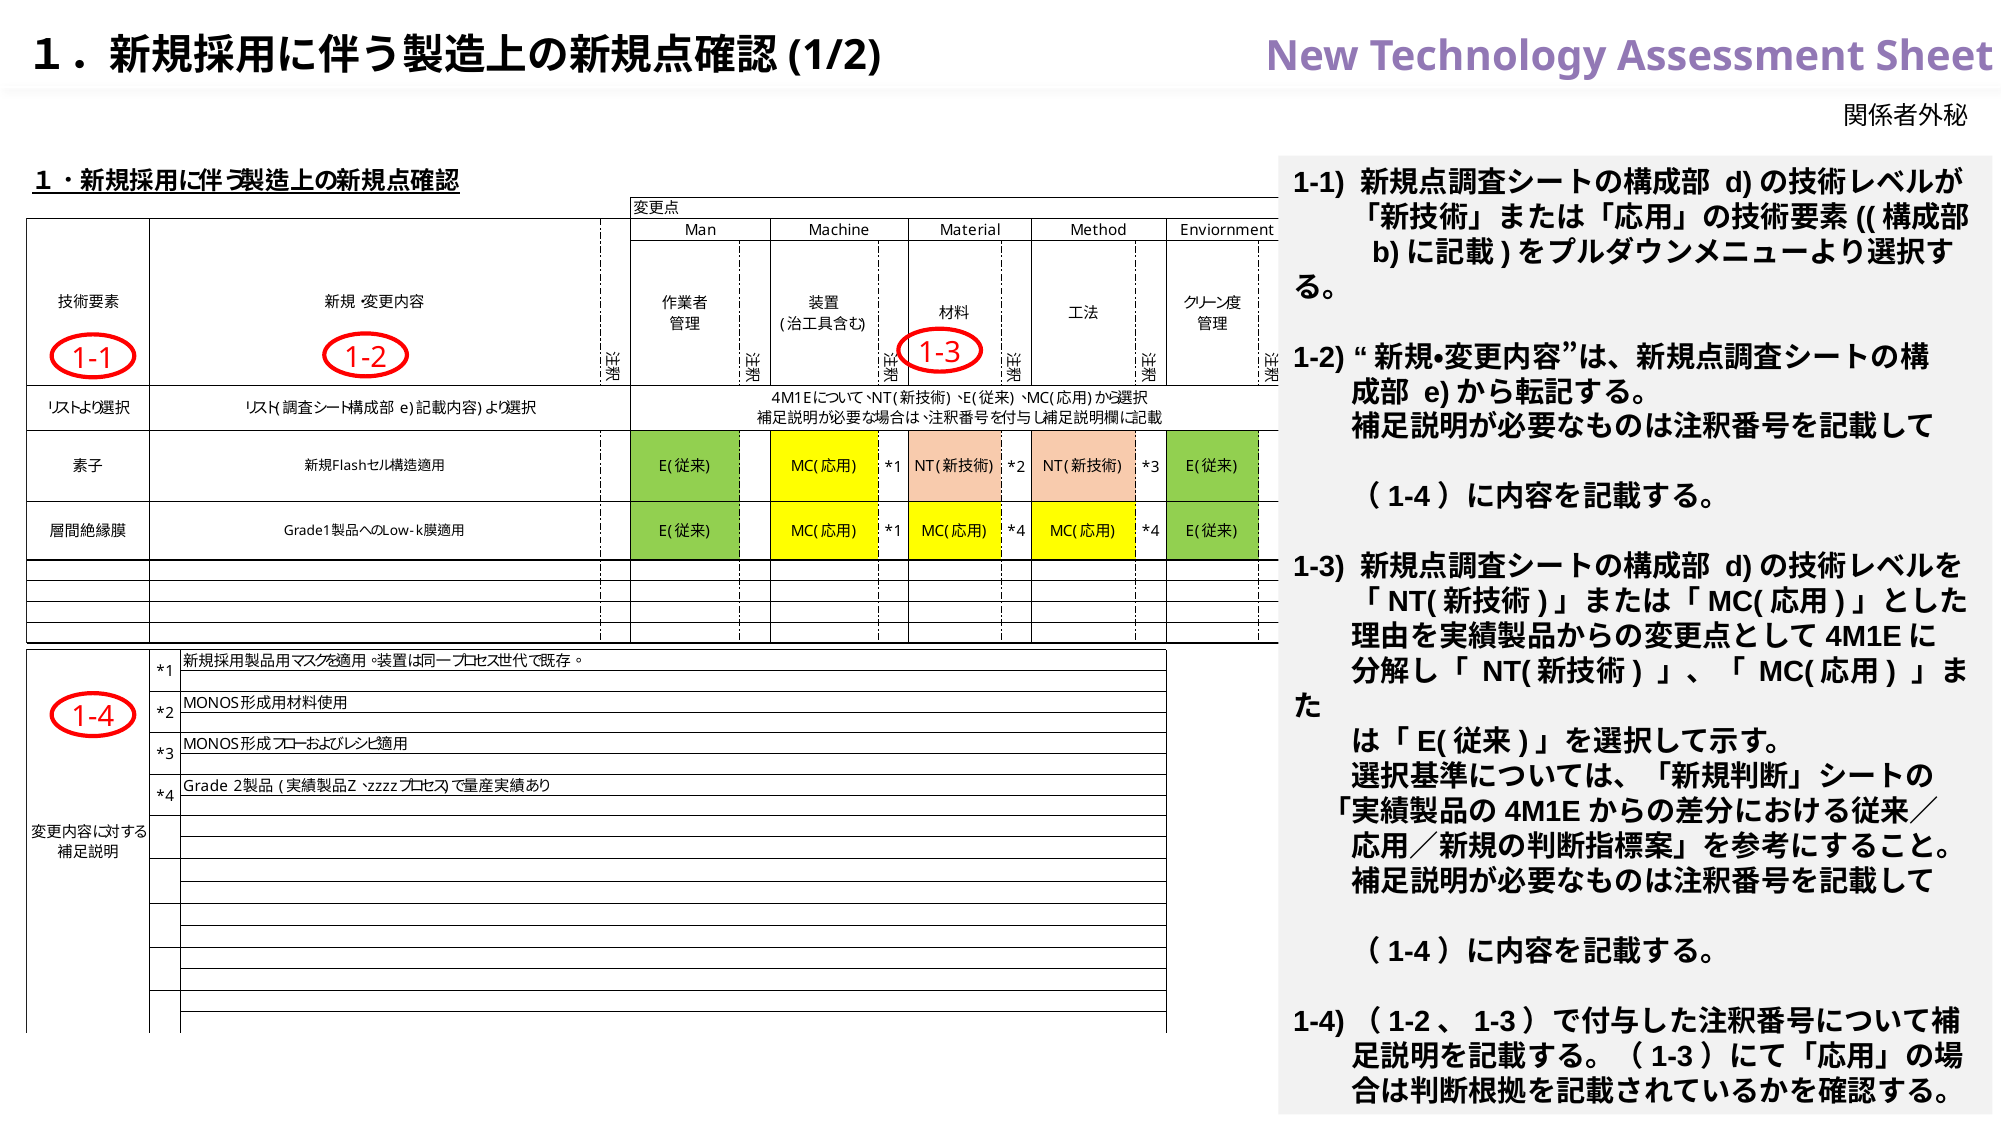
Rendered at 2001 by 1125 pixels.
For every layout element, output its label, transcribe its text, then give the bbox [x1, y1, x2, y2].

text_box 1-1) 新規点調査シートの構成部 d)の技術レベルが 「新技術」または「応用」の技術要素((構成部 b)に記載)をプルダウンメニューより選択する。 1-2) “新規・変更内容”は、新規点調査シートの構 成部 e)から転記する。 補足説明が必要なものは注釈番号を記載して （1-4）に内容を記載する。 1-3) 新規点調査シートの構成部 d)の技術レベルを 「NT(新技術)」または「MC(応用)」とした 理由を実績製品からの変更点として4M1Eに 分解し「 NT(新技術) 」、「 MC(応用) 」また は「E(従来)」を選択して示す。 選択基準については、「新規判断」シートの 「実績製品の4M1Eからの差分における従来／ 応用／新規の判断指標案」を参考にすること。 補足説明が必要なものは注釈番号を記載して （1-4）に内容を記載する。 1-4)（1-2、1-3）で付与した注釈番号について補 足説明を記載する。（1-3）にて「応用」の場 合は判断根拠を記載されているかを確認する。 [1278, 155, 1993, 1115]
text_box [898, 325, 981, 377]
text_box 関係者外秘 [1828, 92, 1984, 137]
picture [26, 163, 1290, 1034]
text_box １．新規採用に伴う製造上の新規点確認(1/2) [11, 20, 921, 86]
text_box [51, 690, 135, 741]
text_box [51, 331, 135, 383]
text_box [324, 330, 407, 382]
